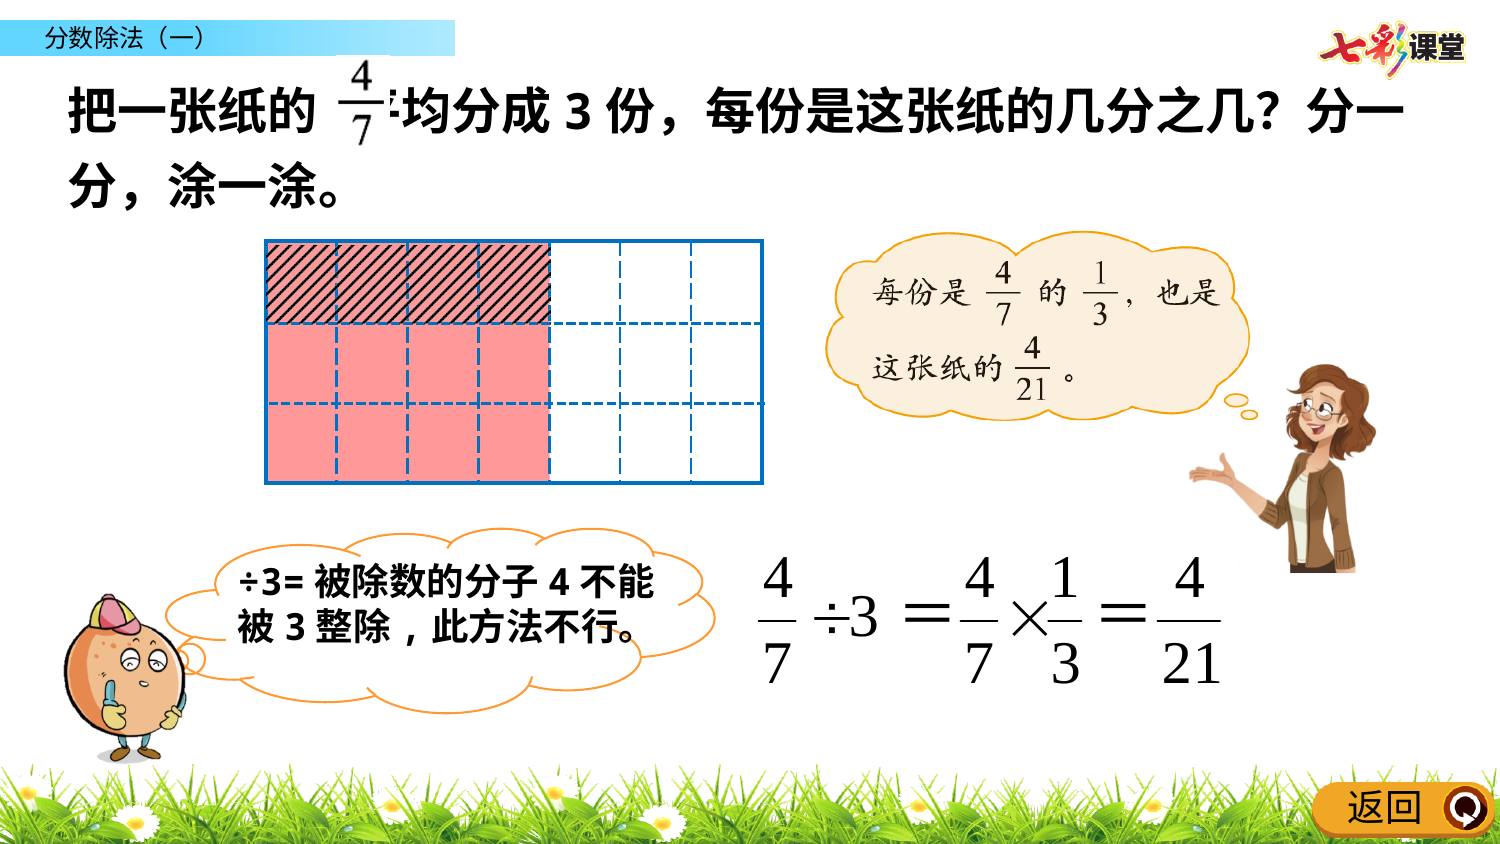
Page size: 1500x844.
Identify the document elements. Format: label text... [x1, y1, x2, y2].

picture [1316, 20, 1468, 80]
picture [0, 589, 1500, 844]
table_header [549, 412, 620, 481]
table_header [337, 412, 407, 481]
table_header [620, 243, 691, 322]
table_header [691, 243, 760, 322]
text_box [748, 539, 886, 697]
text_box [895, 539, 1091, 697]
table_header [620, 412, 691, 481]
table_header [551, 243, 620, 322]
table_header [407, 412, 478, 481]
table_header [268, 335, 337, 402]
text_box [198, 526, 717, 716]
table_header [478, 412, 549, 481]
table_header [268, 410, 337, 481]
picture [266, 244, 551, 327]
table_header [691, 412, 760, 481]
table_header [407, 335, 478, 402]
picture [336, 55, 390, 146]
table_header [337, 335, 407, 402]
table_header [691, 330, 760, 402]
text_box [1092, 539, 1235, 697]
table_header [620, 331, 691, 402]
text_box 把一张纸的 平均分成3份，每份是这张纸的几分之几？分一分，涂一涂。 [53, 57, 1459, 223]
table_header [478, 335, 549, 402]
table_header [549, 331, 620, 402]
picture [813, 220, 1377, 574]
